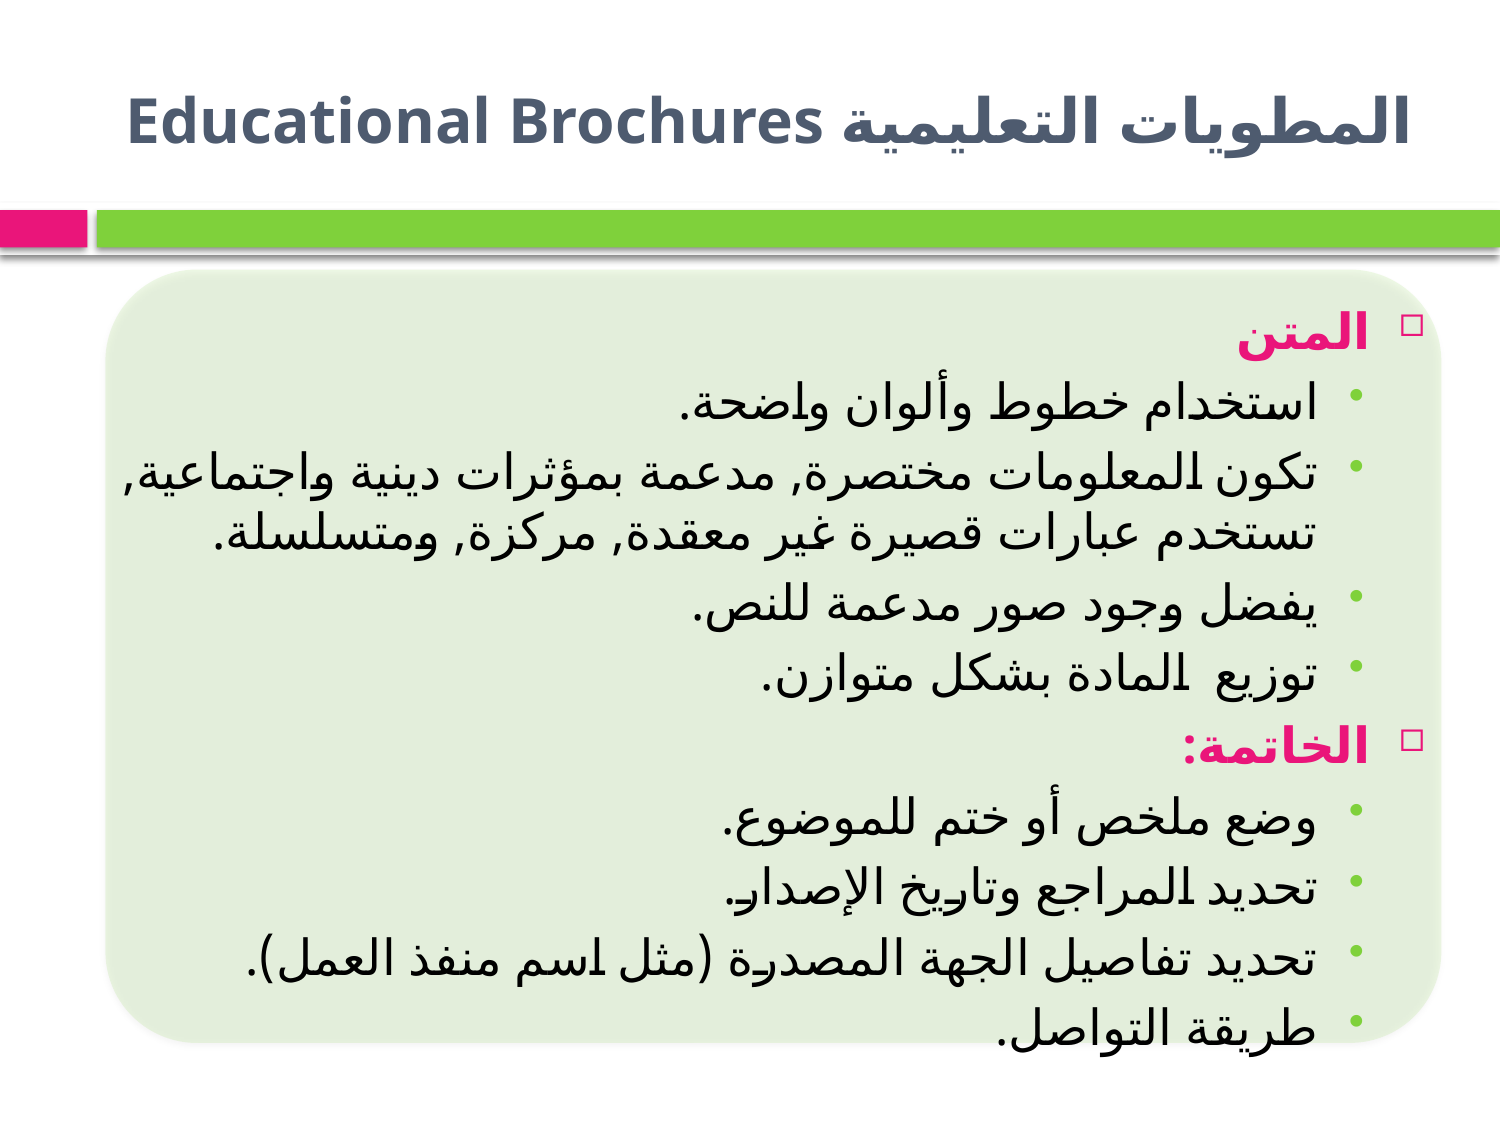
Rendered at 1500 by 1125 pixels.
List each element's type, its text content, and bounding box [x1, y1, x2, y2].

list المتن استخدام خطوط وألوان واضحة. تكون المعلومات مختصرة, مدعمة بمؤثرات دينية واجتماعية, تستخدم عبارات قصيرة غير معقدة, مركزة, ومتسلسلة. يفضل وجود صور مدعمة للنص. توزيع المادة بشكل متوازن. الخاتمة: وضع ملخص أو ختم للموضوع. تحديد المراجع وتاريخ الإصدار. تحديد تفاصيل الجهة المصدرة (مثل اسم منفذ العمل). طريقة التواصل. [100, 262, 1438, 1067]
title المطويات التعليمية Educational Brochures [100, 37, 1438, 200]
text_box [1438, 336, 1442, 976]
